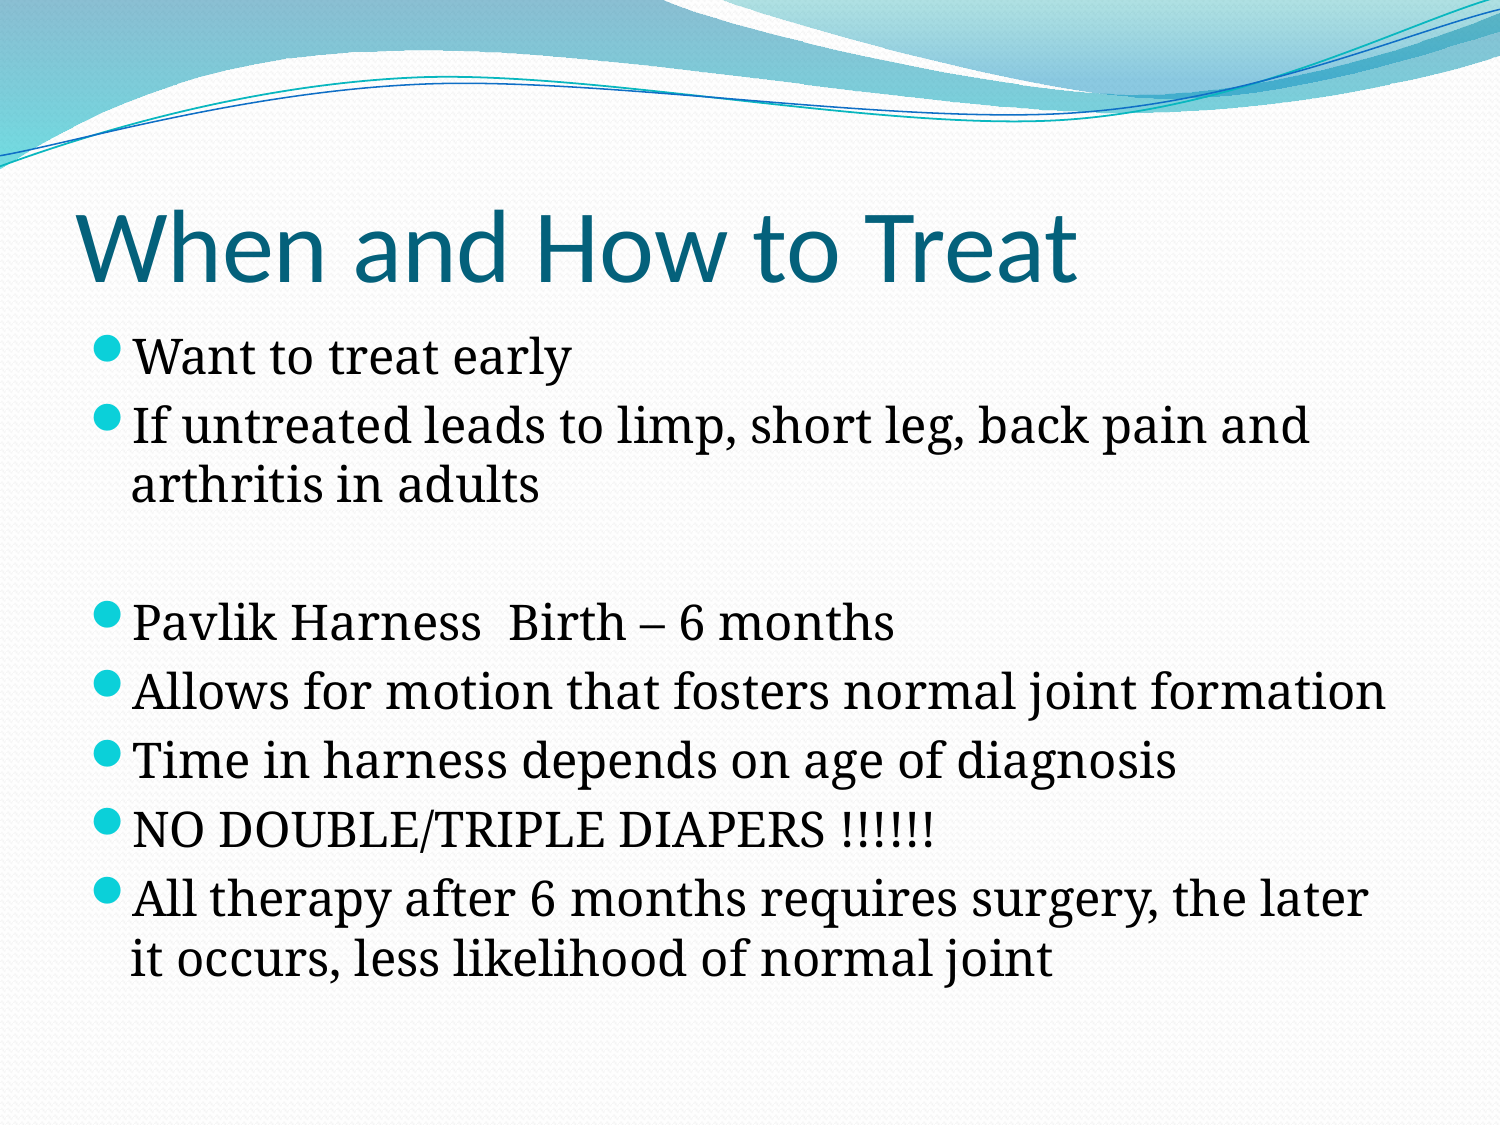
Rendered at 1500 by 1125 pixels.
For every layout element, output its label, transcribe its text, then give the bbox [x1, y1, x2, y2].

title When and How to Treat [75, 115, 1425, 303]
list Want to treat early If untreated leads to limp, short leg, back pain and arthritis in adults Pavlik Harness Birth – 6 months Allows for motion that fosters normal joint formation Time in harness depends on age of diagnosis NO DOUBLE/TRIPLE DIAPERS !!!!!! All therapy after 6 months requires surgery, the later it occurs, less likelihood of normal joint [75, 317, 1425, 1038]
